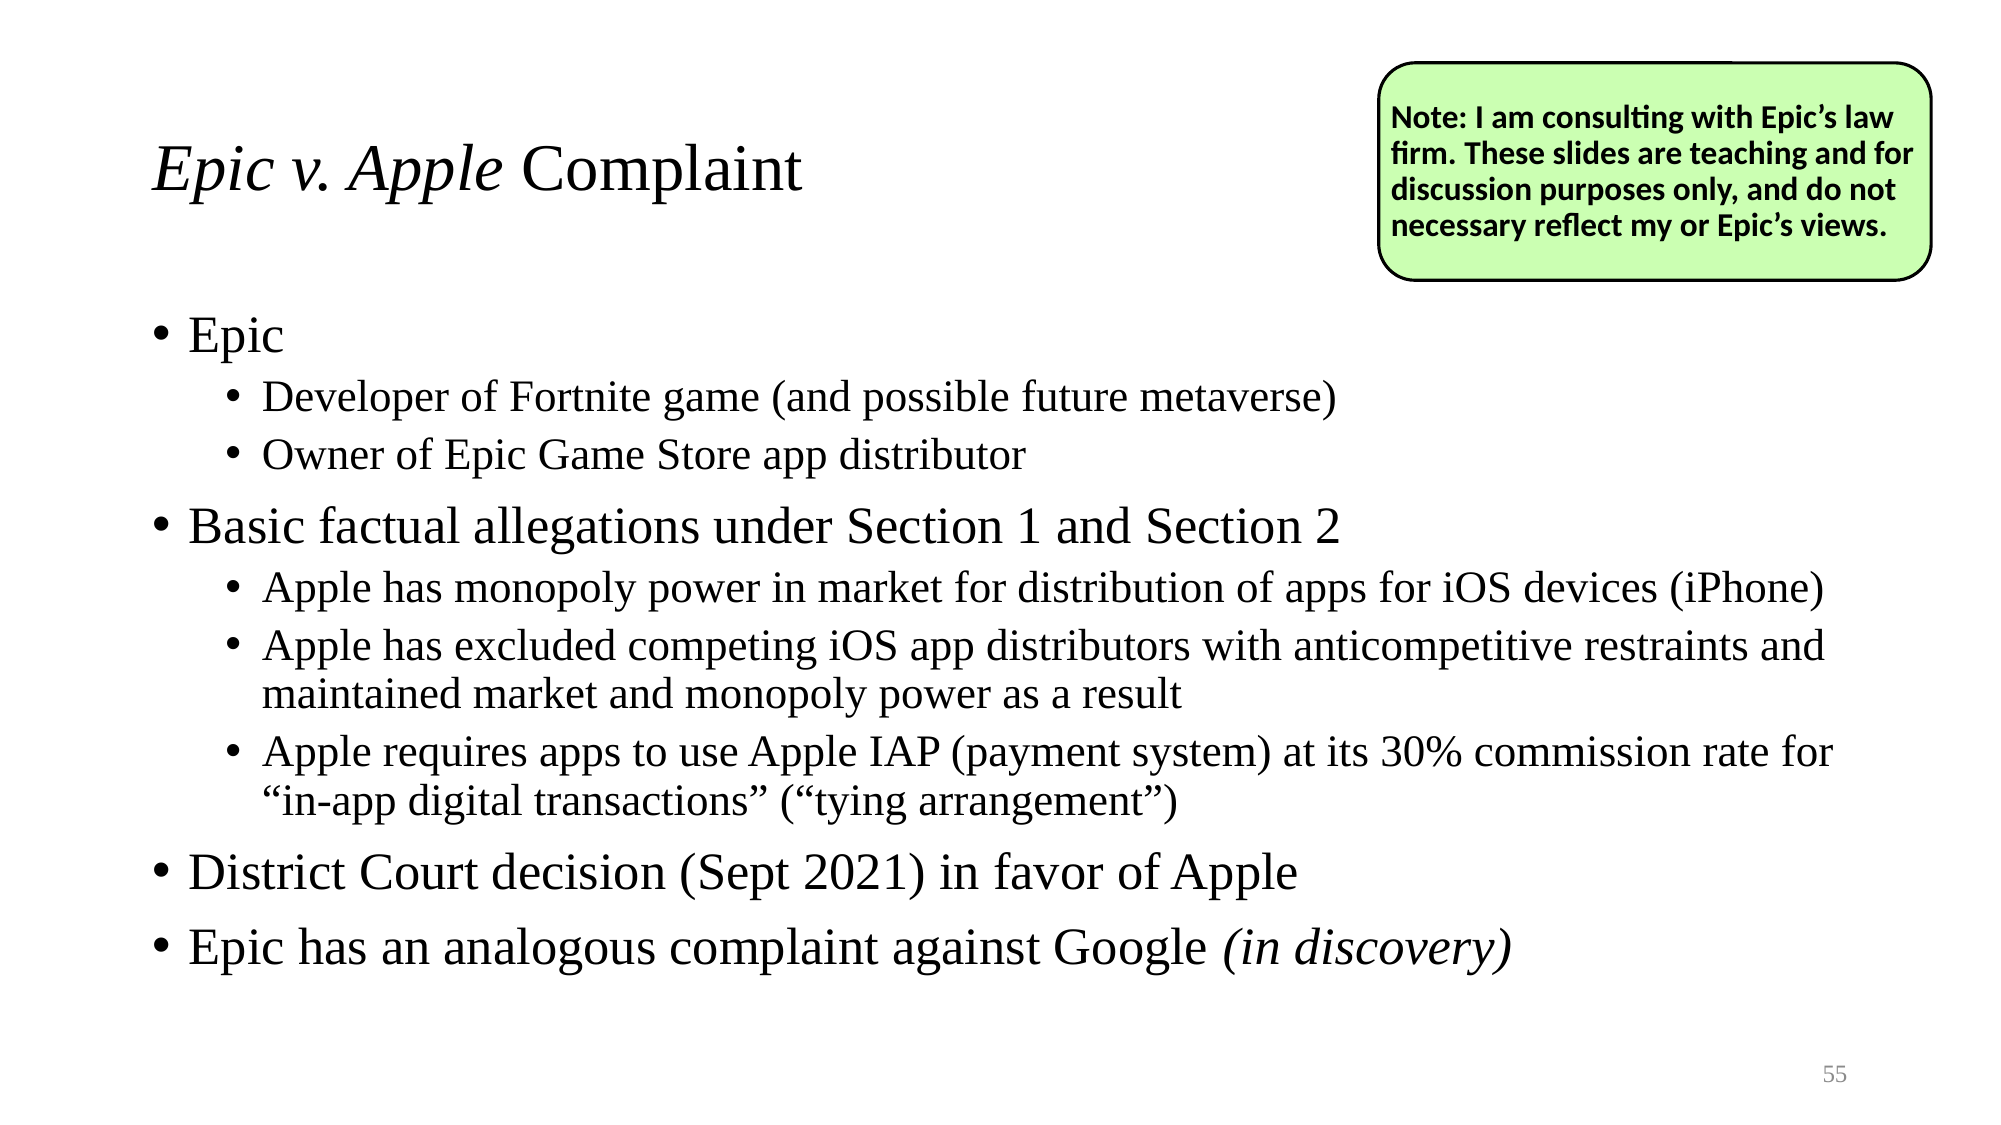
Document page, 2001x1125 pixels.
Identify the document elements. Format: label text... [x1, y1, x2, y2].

text_box Note: I am consulting with Epic’s law firm. These slides are teaching and for discussion purposes only, and do not necessary reflect my or Epic’s views. [1378, 62, 1932, 281]
title Epic v. Apple Complaint [137, 59, 1863, 278]
slide_number 55 [1412, 1042, 1863, 1103]
list Epic Developer of Fortnite game (and possible future metaverse) Owner of Epic Game Store app distributor Basic factual allegations under Section 1 and Section 2 Apple has monopoly power in market for distribution of apps for iOS devices (iPhone) Apple has excluded competing iOS app distributors with anticompetitive restraints and maintained market and monopoly power as a result Apple requires apps to use Apple IAP (payment system) at its 30% commission rate for “in-app digital transactions” (“tying arrangement”) District Court decision (Sept 2021) in favor of Apple Epic has an analogous complaint against Google (in discovery) [137, 299, 1863, 1014]
